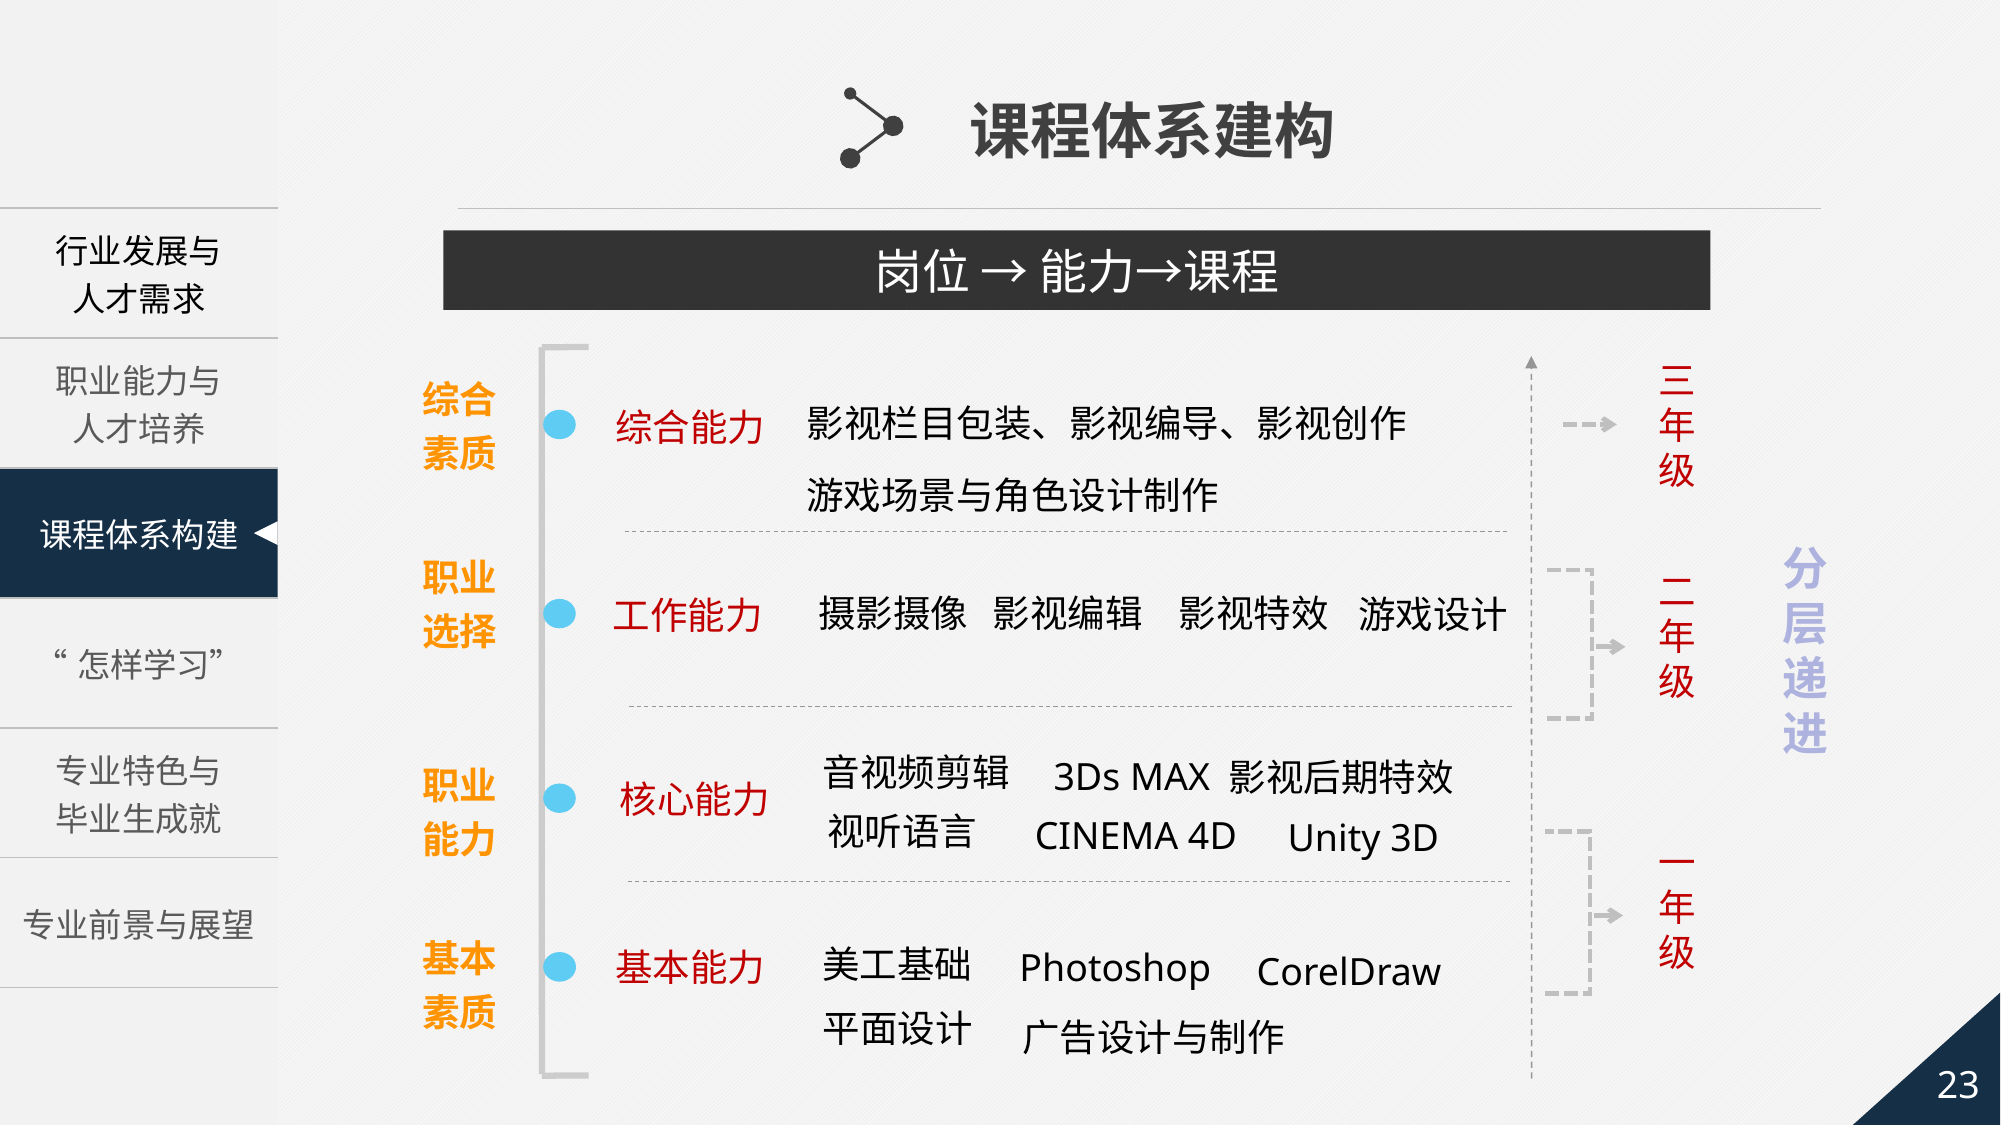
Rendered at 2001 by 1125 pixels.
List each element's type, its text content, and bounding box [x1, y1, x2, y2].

text_box 影视后期特效 [1213, 746, 1469, 806]
text_box 影视栏目包装、影视编导、影视创作 [792, 392, 1422, 453]
text_box 工作能力 [598, 584, 778, 645]
text_box [1525, 355, 1538, 369]
text_box CorelDraw [1241, 940, 1457, 1001]
text_box 基本素质 [407, 918, 524, 1042]
text_box 摄影摄像 [803, 582, 984, 643]
text_box 综合能力 [600, 396, 781, 457]
text_box 游戏场景与角色设计制作 [791, 464, 1234, 524]
text_box 音视频剪辑 [807, 741, 1025, 802]
text_box 美工基础 [807, 934, 987, 994]
text_box 影视特效 [1164, 583, 1343, 643]
text_box 职业能力 [407, 745, 527, 869]
text_box 3Ds MAX [1038, 745, 1226, 805]
text_box 视听语言 [812, 800, 993, 860]
text_box 影视编辑 [984, 582, 1158, 643]
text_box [541, 346, 589, 1076]
text_box 三年级 [1643, 349, 1698, 500]
text_box 分层递进 [1767, 532, 1838, 768]
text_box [1545, 831, 1624, 994]
text_box 岗位 → 能力→课程 [442, 229, 1711, 311]
text_box 课程体系建构 [954, 84, 1351, 173]
text_box 核心能力 [604, 768, 785, 829]
text_box 广告设计与制作 [1007, 1006, 1300, 1066]
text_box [1547, 569, 1626, 719]
text_box 职业选择 [407, 537, 533, 661]
text_box Unity 3D [1272, 806, 1455, 867]
text_box 游戏设计 [1343, 583, 1524, 644]
text_box 平面设计 [808, 997, 988, 1057]
text_box 二年级 [1643, 560, 1698, 711]
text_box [850, 93, 894, 159]
text_box 综合素质 [407, 359, 533, 482]
text_box 基本能力 [600, 936, 781, 997]
text_box CINEMA 4D [1020, 805, 1253, 865]
text_box 一年级 [1643, 831, 1698, 982]
text_box Photoshop [1004, 936, 1270, 997]
